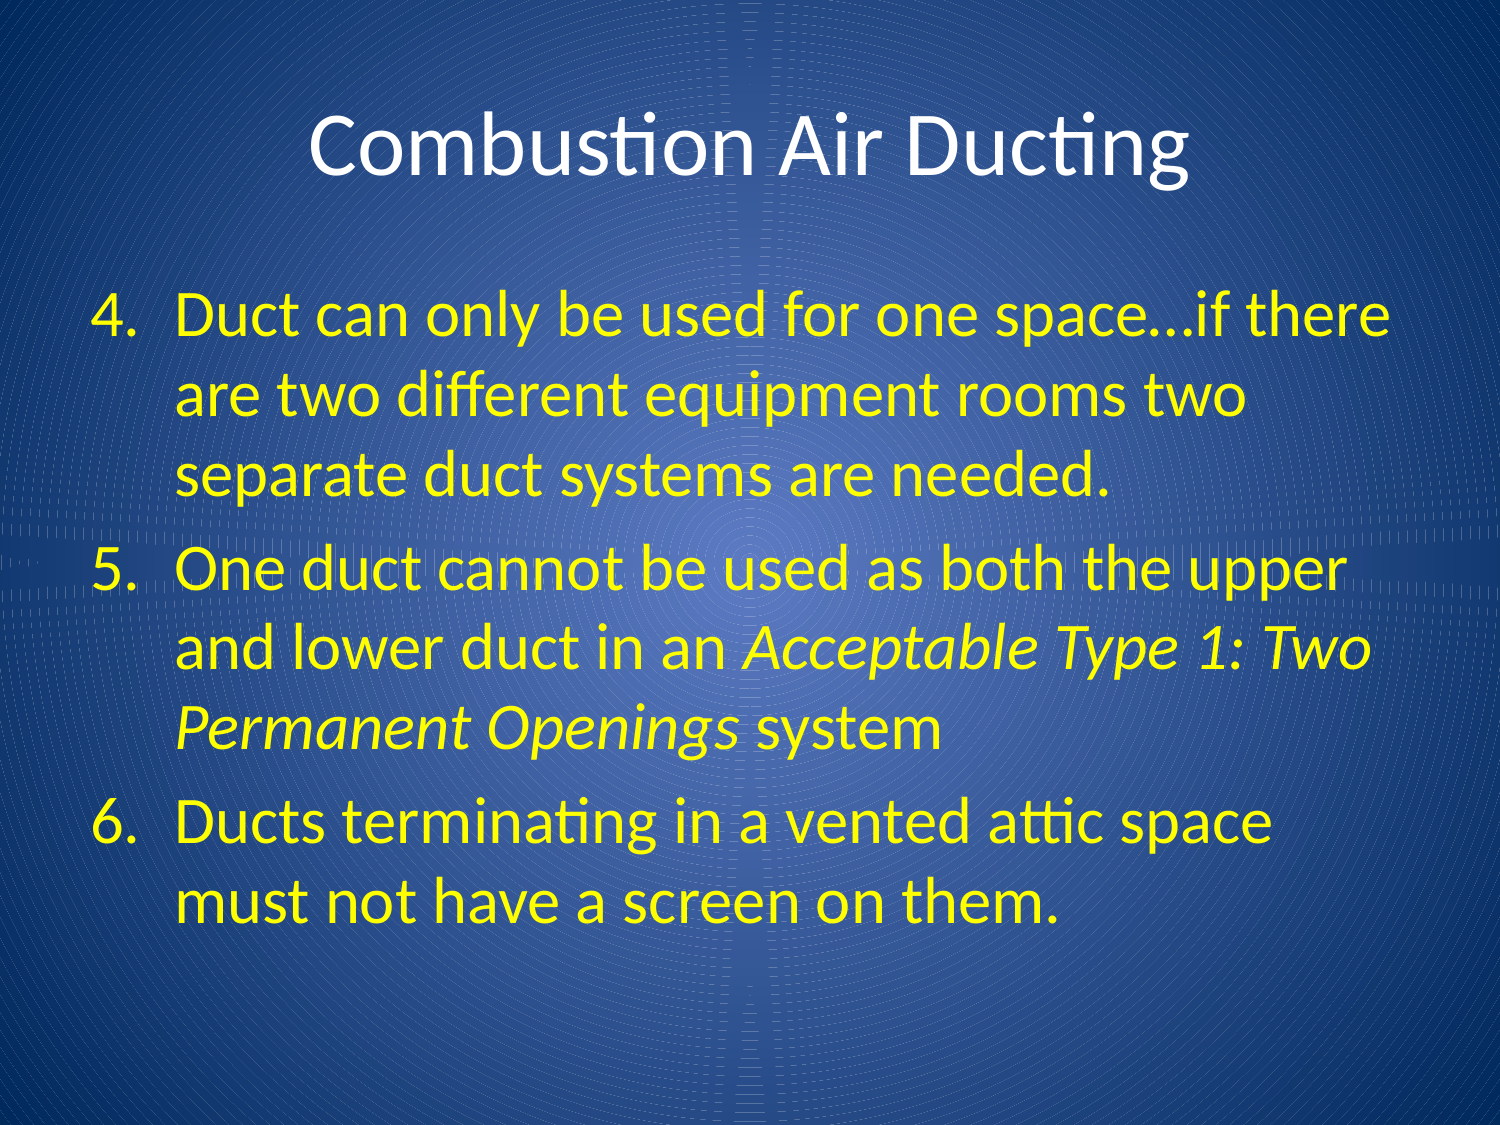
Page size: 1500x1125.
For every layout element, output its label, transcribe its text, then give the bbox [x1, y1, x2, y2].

list Duct can only be used for one space…if there are two different equipment rooms two separate duct systems are needed. One duct cannot be used as both the upper and lower duct in an Acceptable Type 1: Two Permanent Openings system Ducts terminating in a vented attic space must not have a screen on them. [75, 262, 1425, 1005]
title Combustion Air Ducting [75, 45, 1425, 233]
